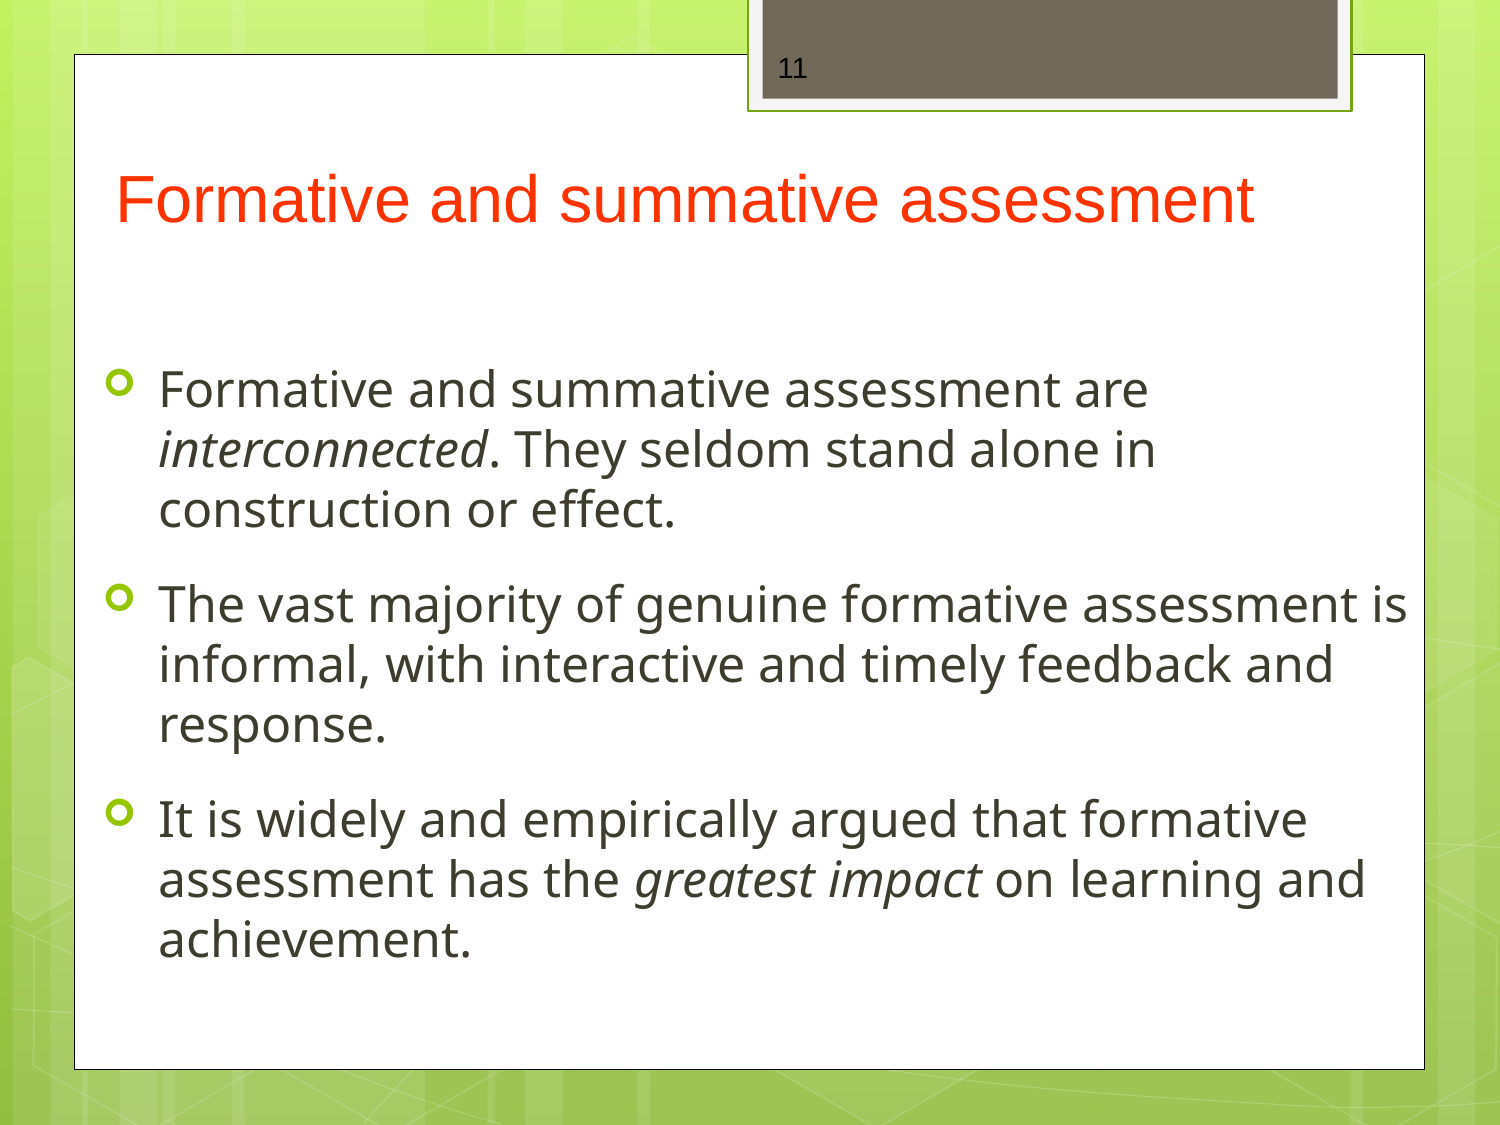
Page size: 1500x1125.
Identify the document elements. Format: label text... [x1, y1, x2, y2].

title Formative and summative assessment [100, 90, 1413, 244]
text_box [87, 581, 1366, 699]
list Formative and summative assessment are interconnected. They seldom stand alone in construction or effect. The vast majority of genuine formative assessment is informal, with interactive and timely feedback and response. It is widely and empirically argued that formative assessment has the greatest impact on learning and achievement. [87, 350, 1425, 813]
slide_number 11 [762, 36, 982, 90]
